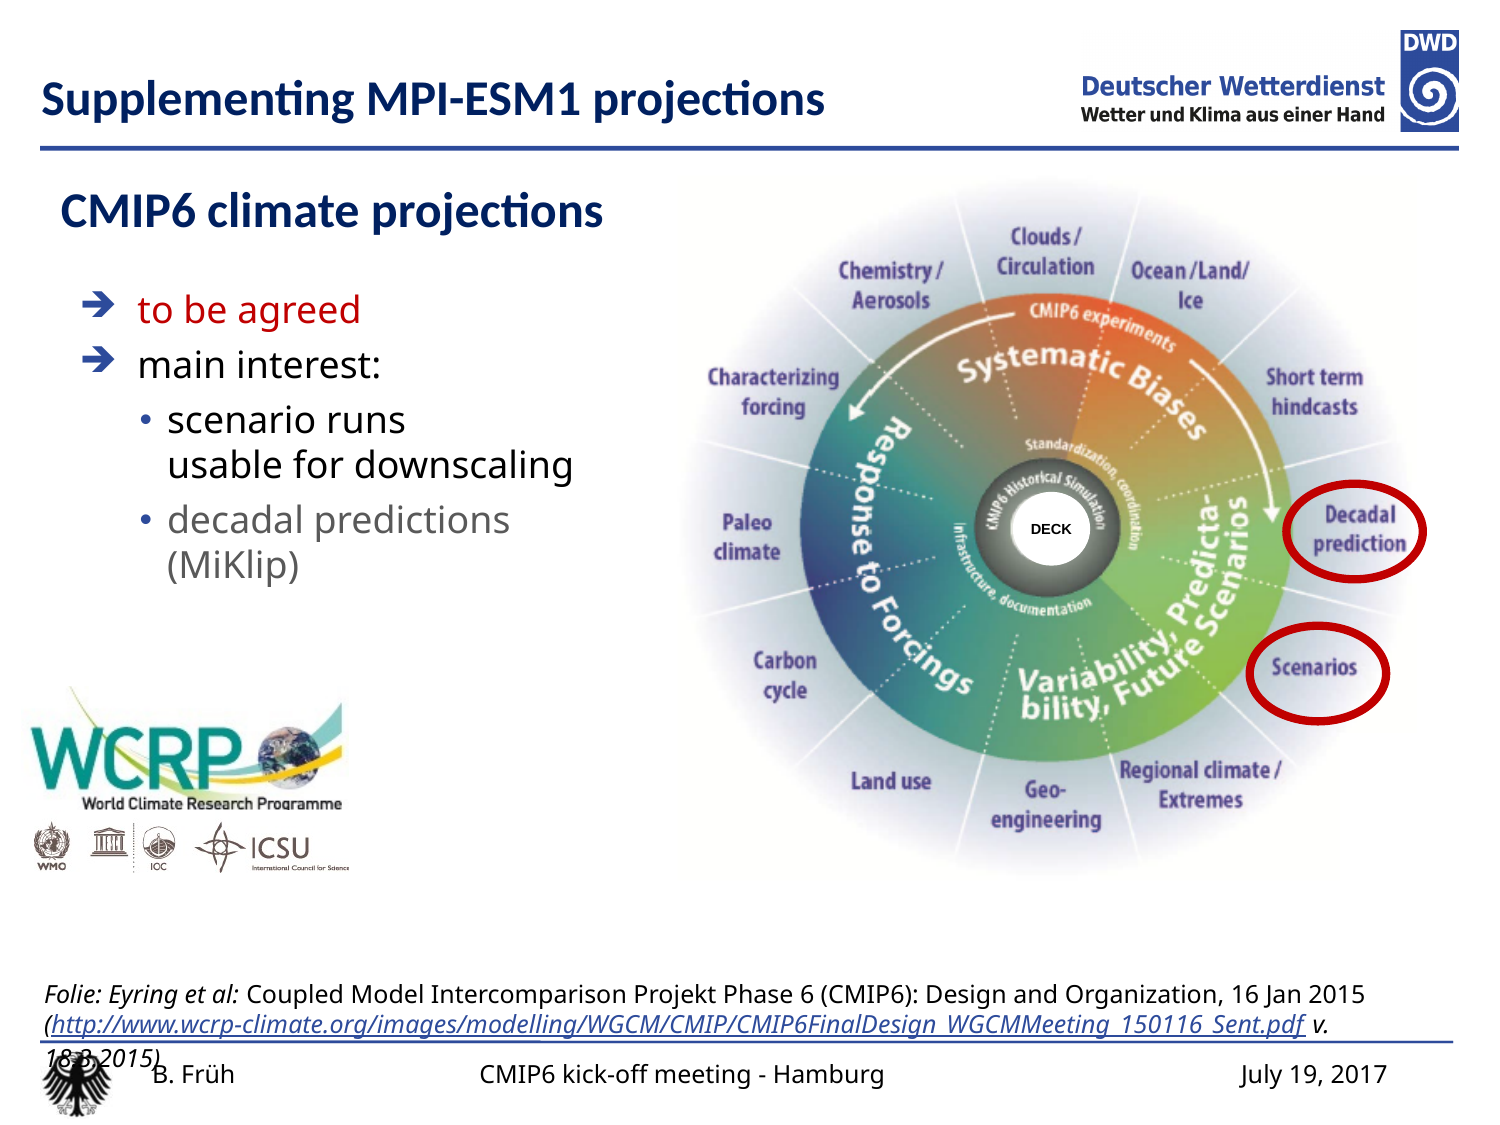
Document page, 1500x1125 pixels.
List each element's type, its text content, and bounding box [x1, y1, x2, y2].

text_box Supplementing MPI-ESM1 projections [41, 60, 1392, 126]
text_box Folie: Eyring et al: Coupled Model Intercomparison Projekt Phase 6 (CMIP6): Design and Organization, 16 Jan 2015 (http://www.wcrp-climate.org/images/modelling/WGCM/CMIP/CMIP6FinalDesign_WGCMMeeting_150116_Sent.pdf v. 18.3.2015) [29, 971, 1459, 1080]
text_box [639, 160, 1500, 894]
text_box to be agreed main interest: scenario runs usable for downscaling decadal predictions (MiKlip) [64, 278, 634, 594]
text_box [21, 686, 349, 873]
picture [40, 1080, 114, 1119]
picture [1081, 30, 1459, 132]
text_box CMIP6 climate projections [60, 172, 634, 238]
